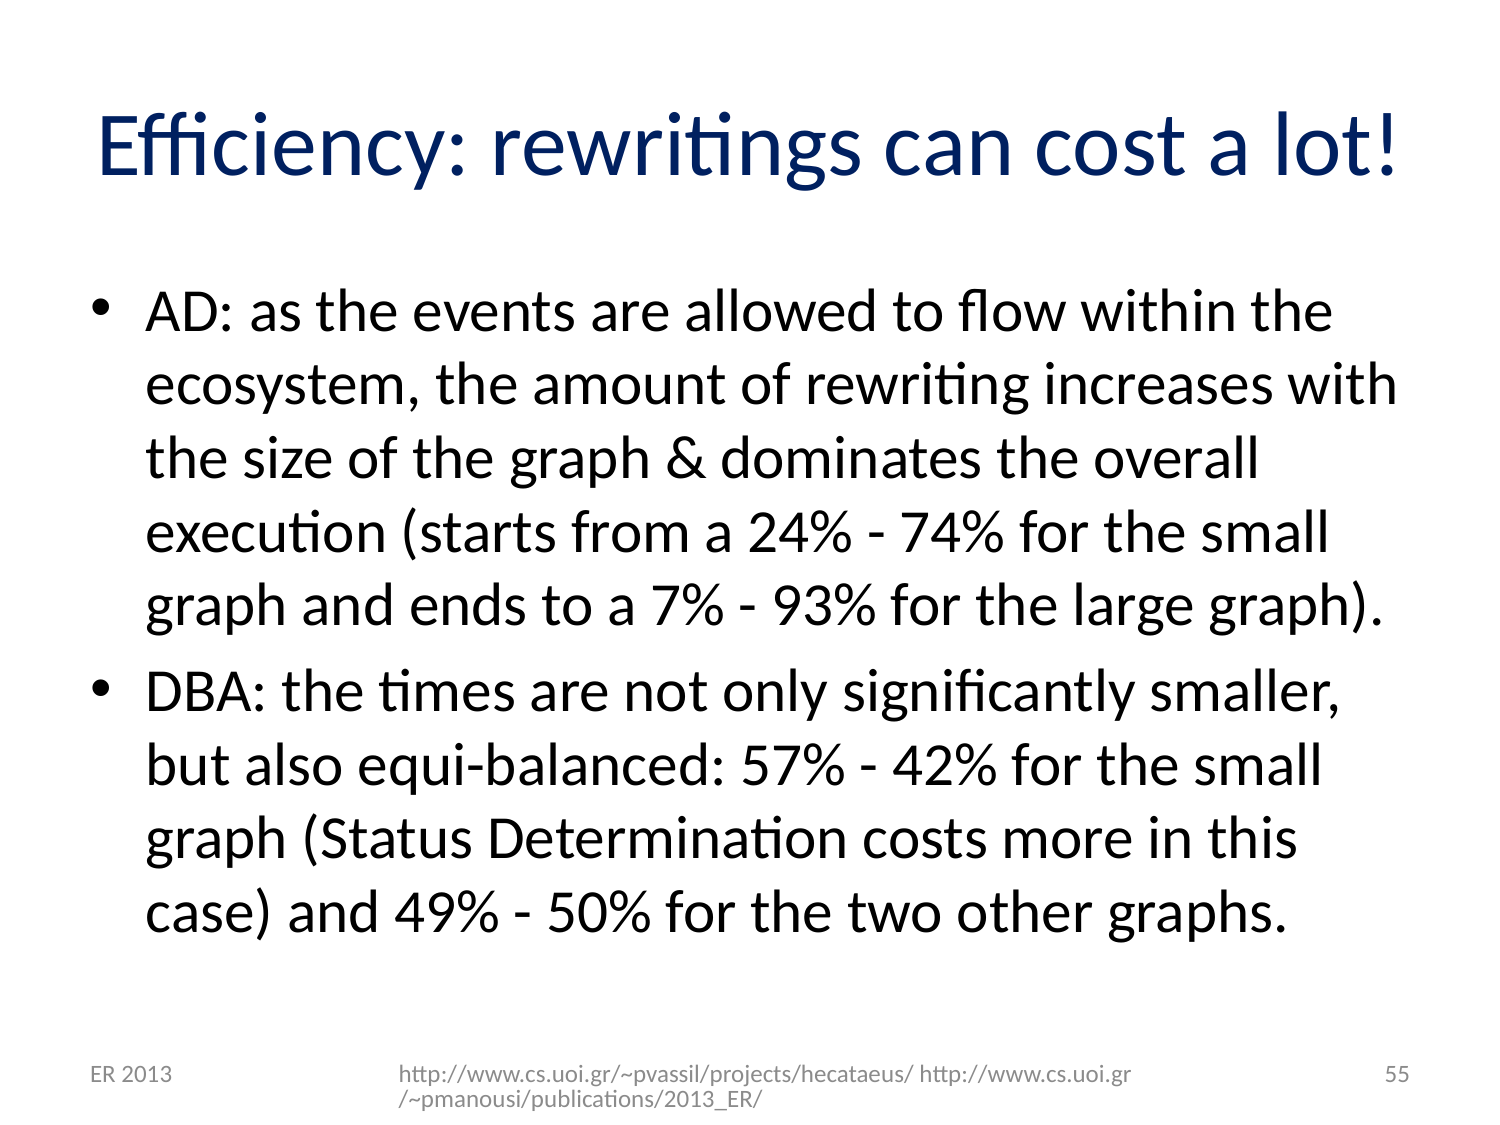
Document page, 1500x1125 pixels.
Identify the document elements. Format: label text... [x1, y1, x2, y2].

title Efficiency: rewritings can cost a lot! [75, 45, 1425, 233]
footer http://www.cs.uoi.gr/~pvassil/projects/hecataeus/ http://www.cs.uoi.gr/~pmanousi/publications/2013_ER/ [425, 1042, 1152, 1103]
slide_number 55 [1152, 1042, 1425, 1103]
slide_number ER 2013 [75, 1042, 425, 1103]
list AD: as the events are allowed to flow within the ecosystem, the amount of rewriting increases with the size of the graph & dominates the overall execution (starts from a 24% - 74% for the small graph and ends to a 7% - 93% for the large graph). DBA: the times are not only significantly smaller, but also equi-balanced: 57% - 42% for the small graph (Status Determination costs more in this case) and 49% - 50% for the two other graphs. [75, 262, 1425, 1005]
